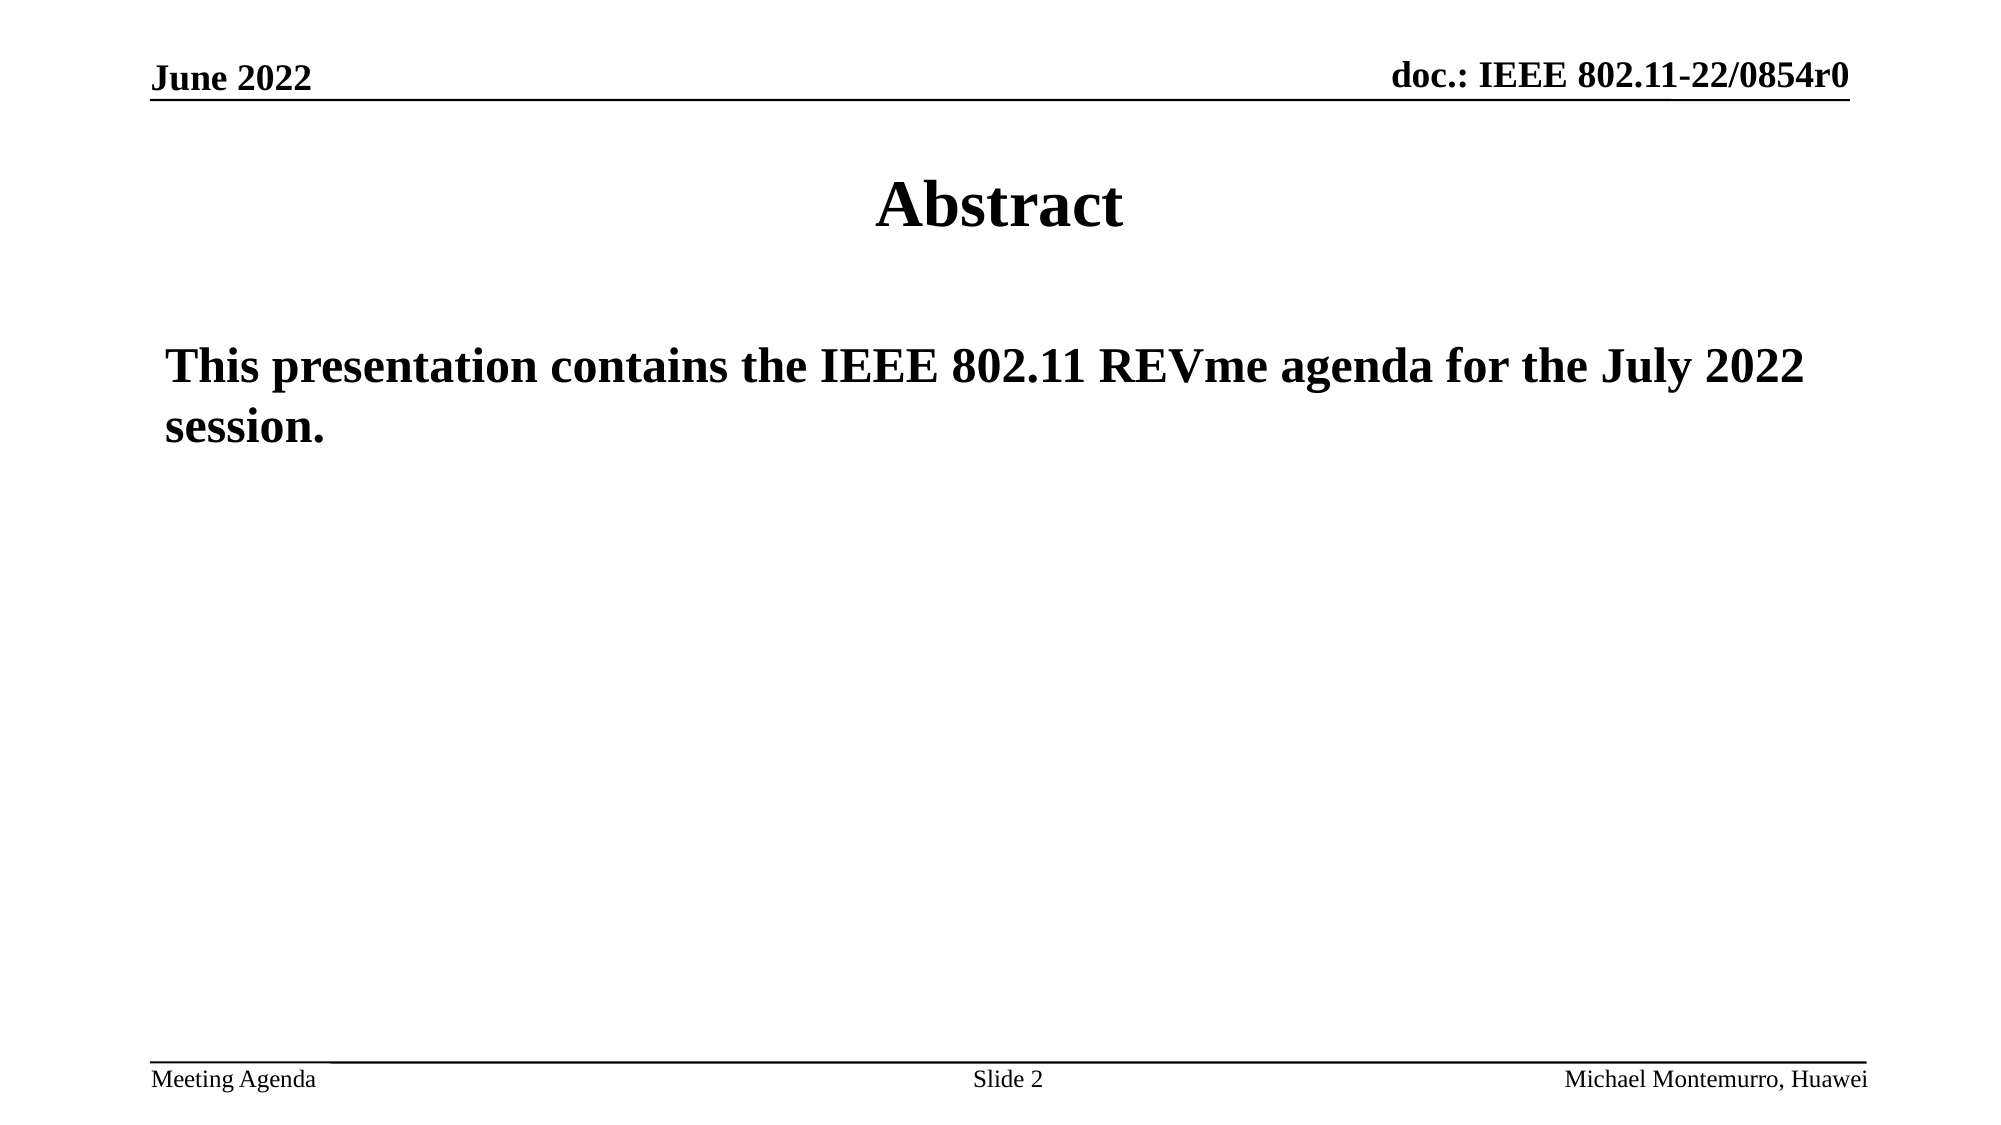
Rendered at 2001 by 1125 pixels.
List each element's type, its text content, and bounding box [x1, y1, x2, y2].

footer Michael Montemurro, Huawei [1266, 1061, 1869, 1093]
slide_number Slide 2 [972, 1061, 1045, 1093]
list This presentation contains the IEEE 802.11 REVme agenda for the July 2022 session. [150, 324, 1850, 1000]
title Abstract [150, 112, 1850, 288]
